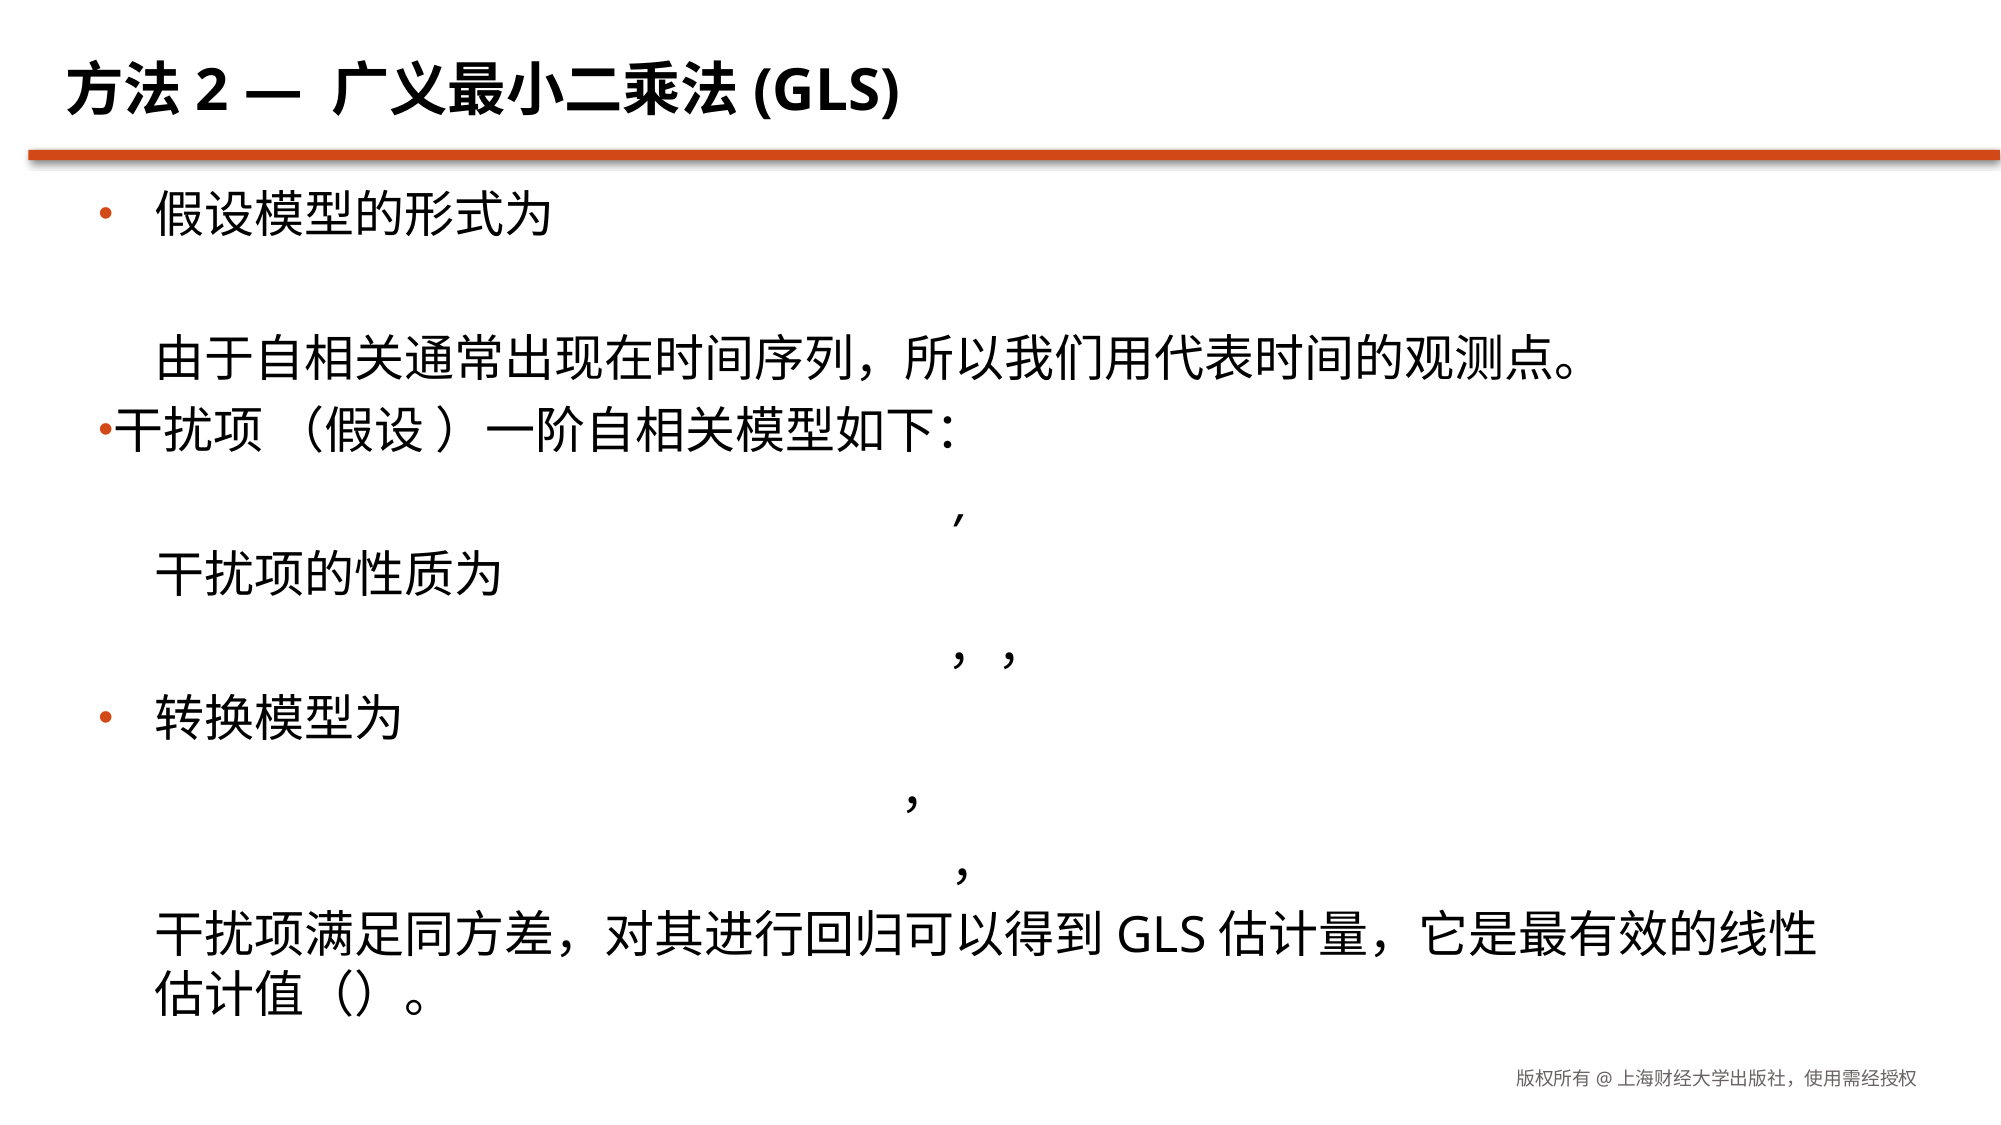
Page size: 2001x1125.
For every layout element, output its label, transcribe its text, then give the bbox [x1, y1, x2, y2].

footer 版权所有@上海财经大学出版社，使用需经授权 [1483, 1046, 1950, 1109]
title 方法2 — 广义最小二乘法(GLS) [50, 50, 1825, 138]
